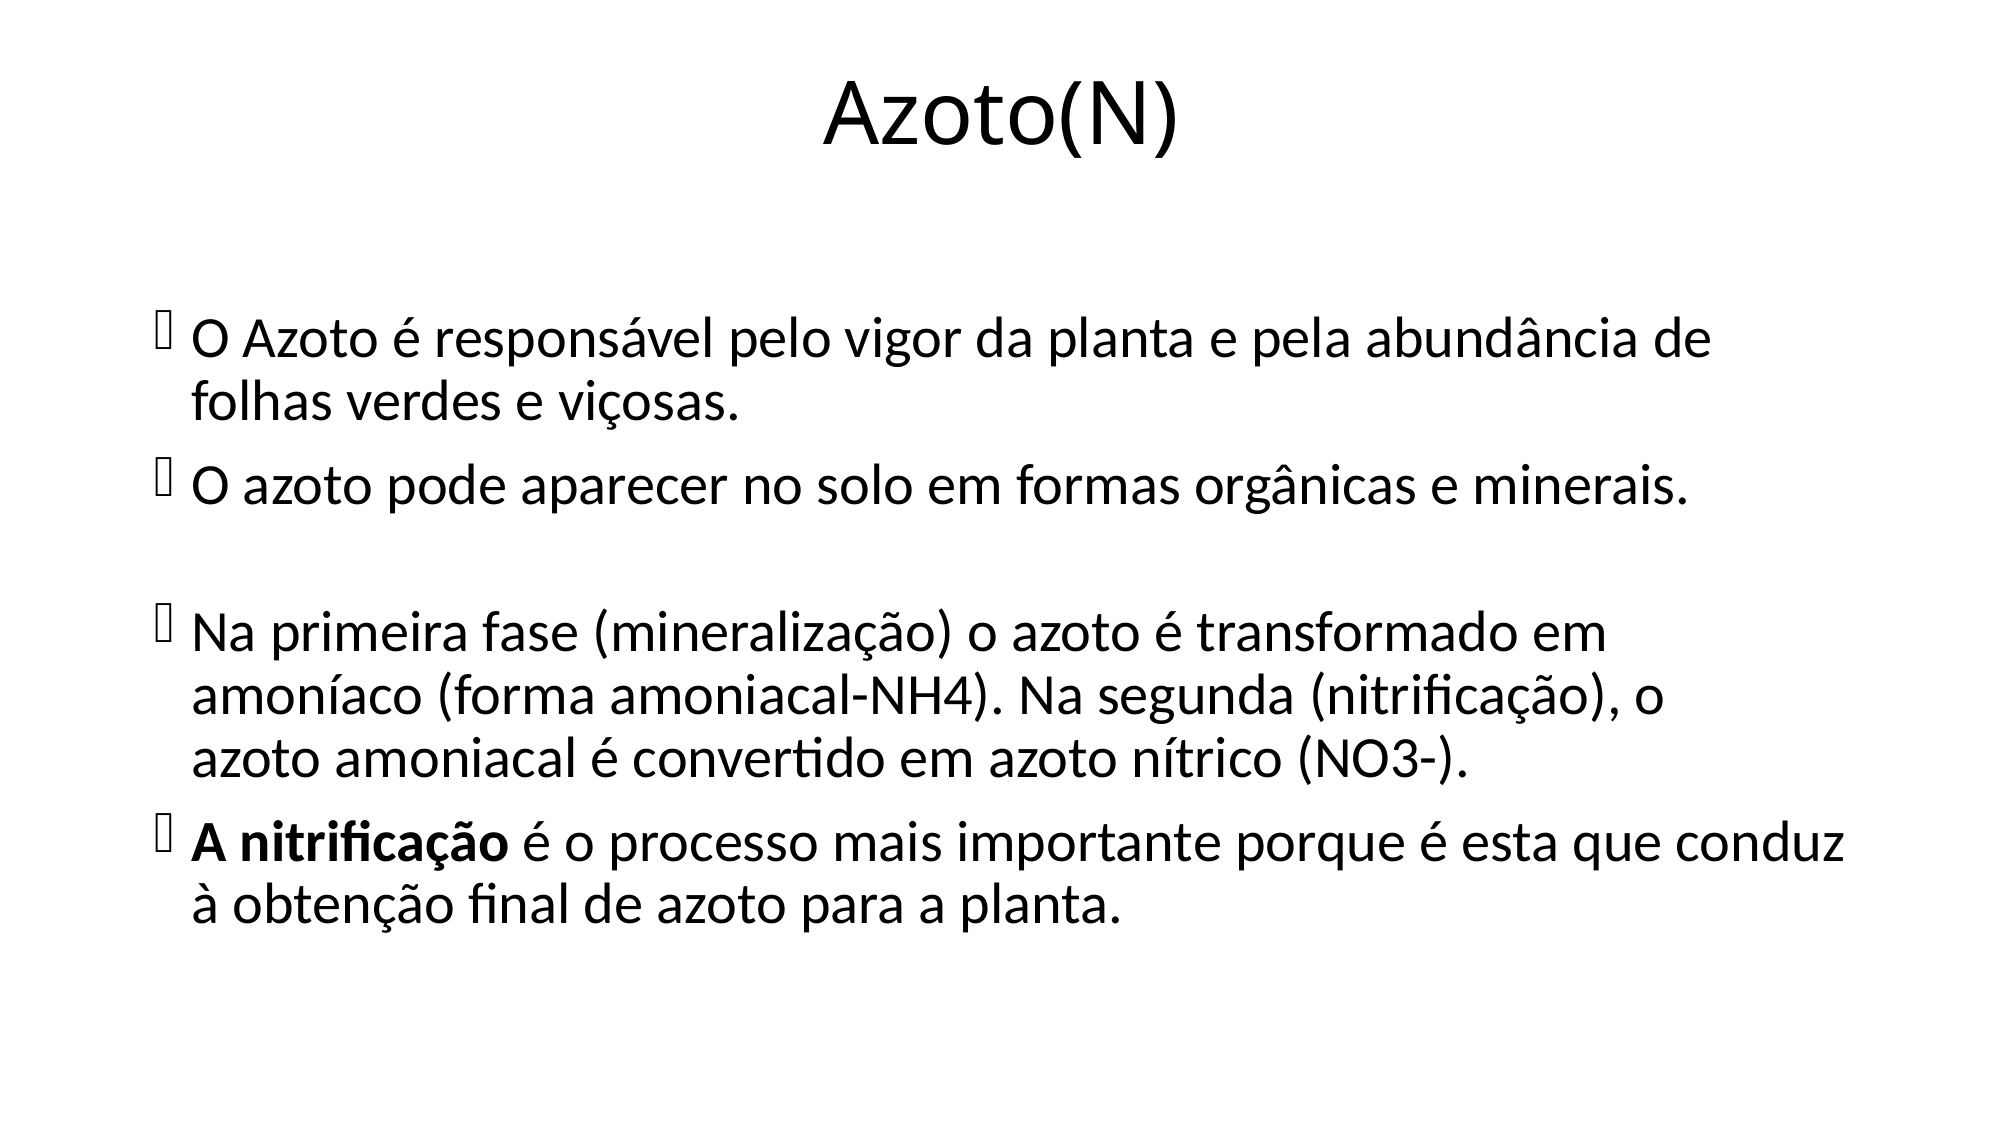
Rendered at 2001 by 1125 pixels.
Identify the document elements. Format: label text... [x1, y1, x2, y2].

list O Azoto é responsável pelo vigor da planta e pela abundância de folhas verdes e viçosas. O azoto pode aparecer no solo em formas orgânicas e minerais. Na primeira fase (mineralização) o azoto é transformado em amoníaco (forma amoniacal-NH4). Na segunda (nitrificação), o azoto amoniacal é convertido em azoto nítrico (NO3-). A nitrificação é o processo mais importante porque é esta que conduz à obtenção final de azoto para a planta. [138, 299, 1864, 1014]
title Azoto(N) [138, 60, 1864, 278]
